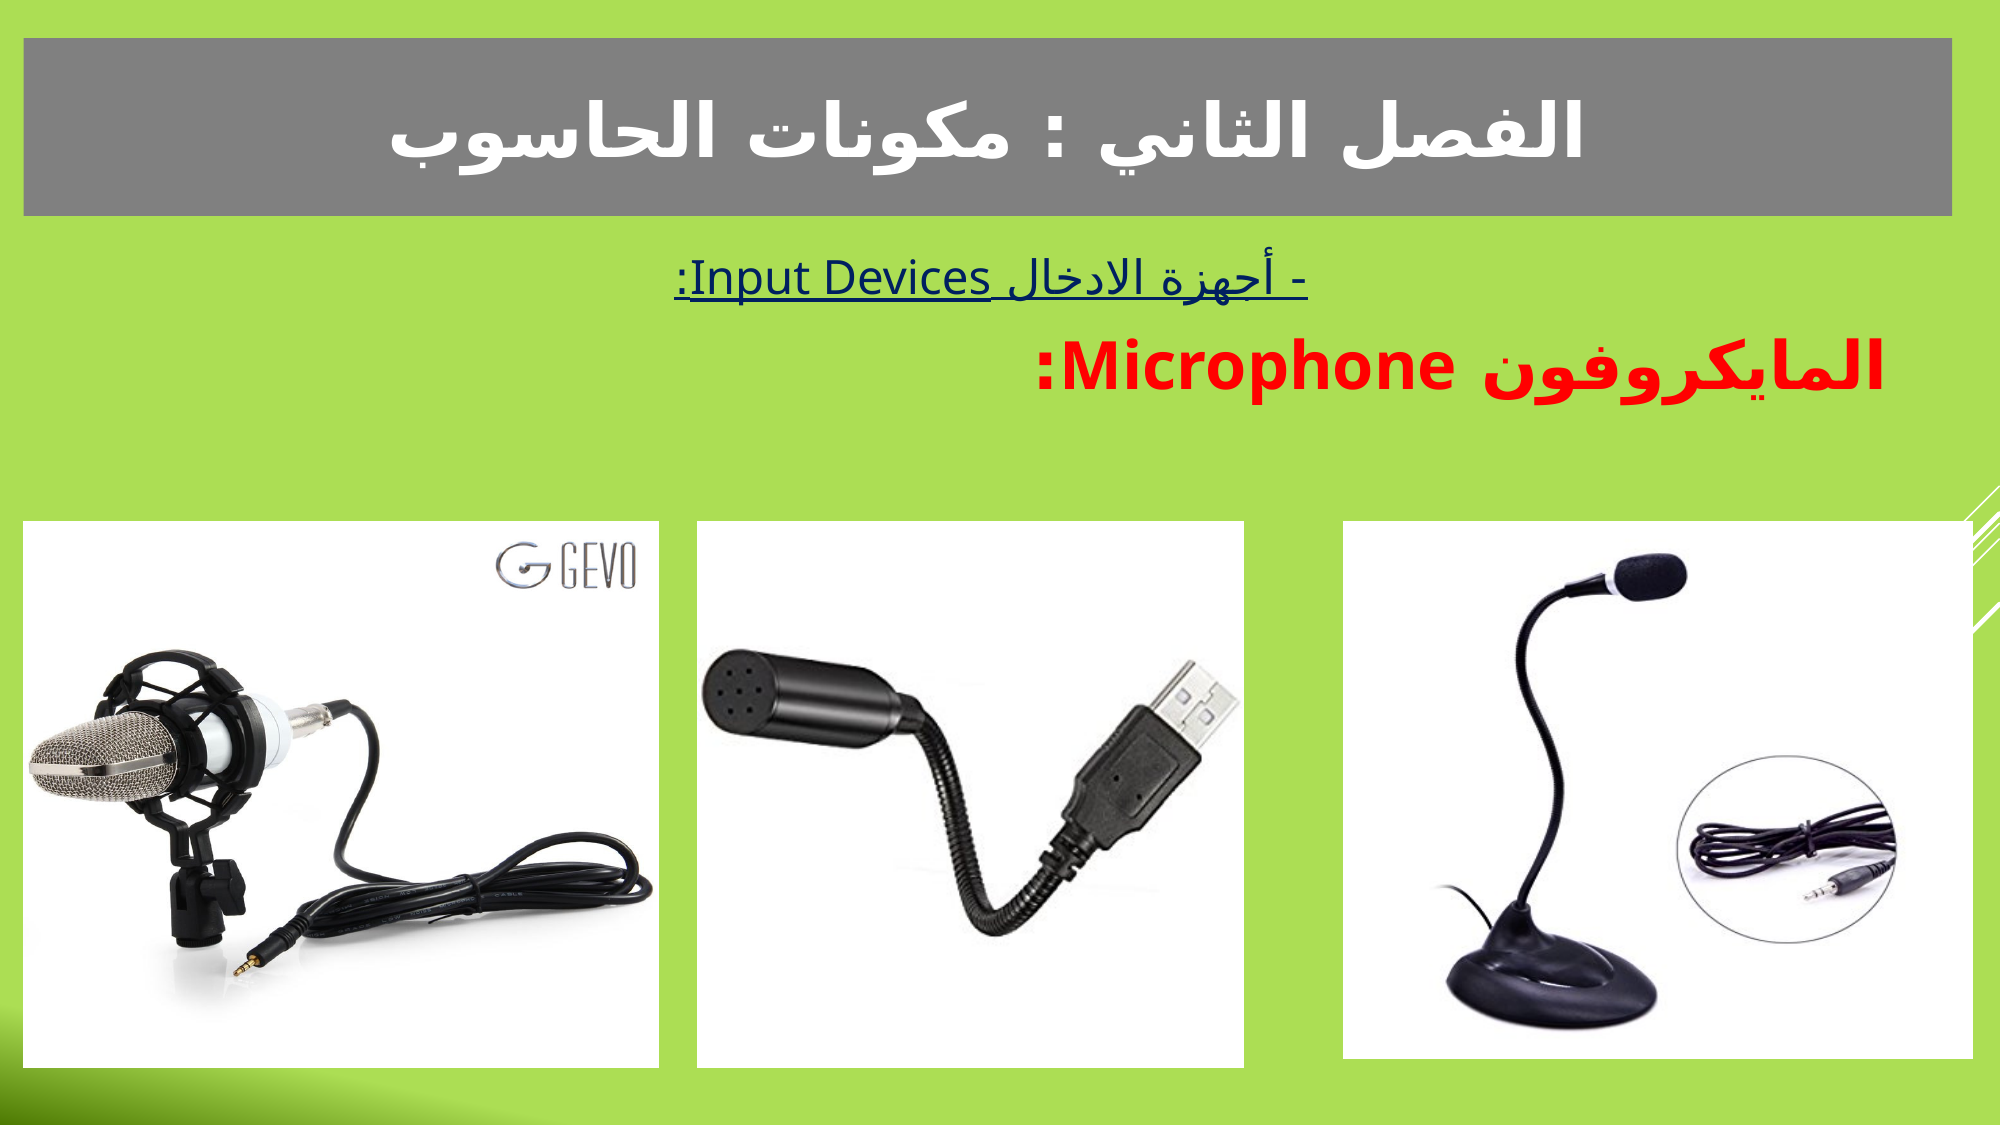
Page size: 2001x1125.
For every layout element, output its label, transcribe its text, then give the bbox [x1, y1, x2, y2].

text_box الفصل الثاني : مكونات الحاسوب [23, 38, 1953, 216]
picture [23, 520, 660, 1069]
picture [696, 520, 1245, 1069]
text_box - أجهزة الادخال Input Devices: [653, 220, 1323, 331]
picture [1343, 520, 1973, 1059]
list المايكروفون Microphone: [566, 275, 1903, 450]
